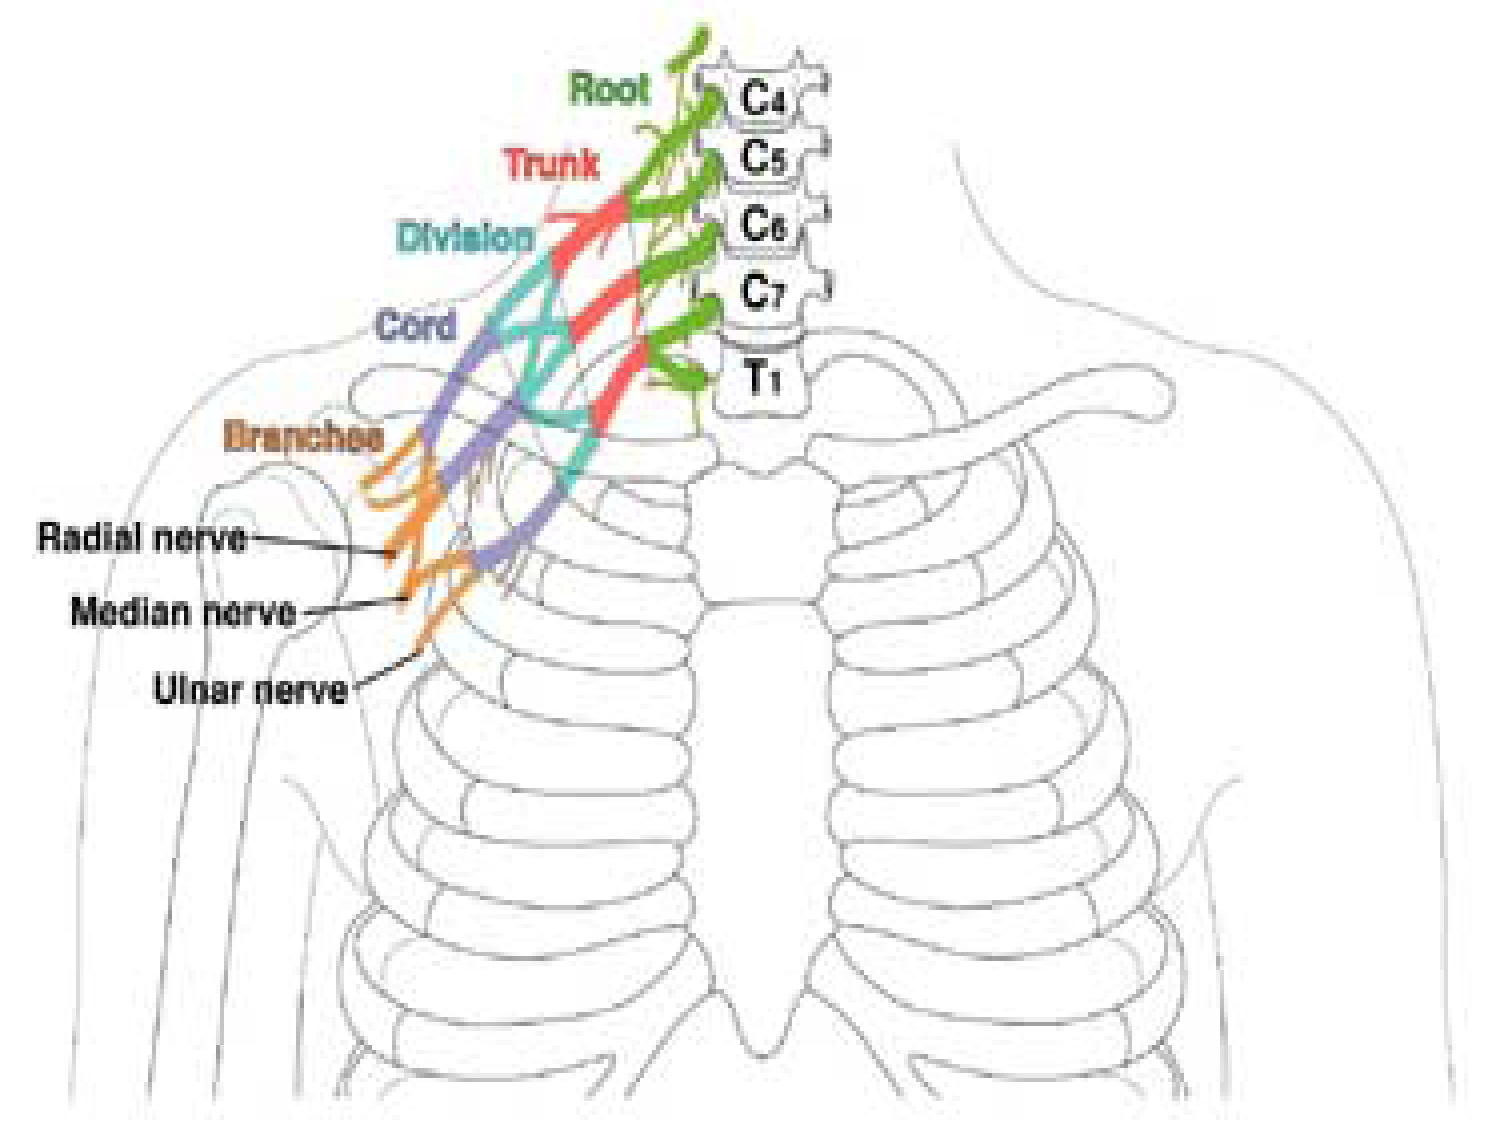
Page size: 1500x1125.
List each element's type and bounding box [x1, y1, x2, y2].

list [0, 0, 1500, 1125]
